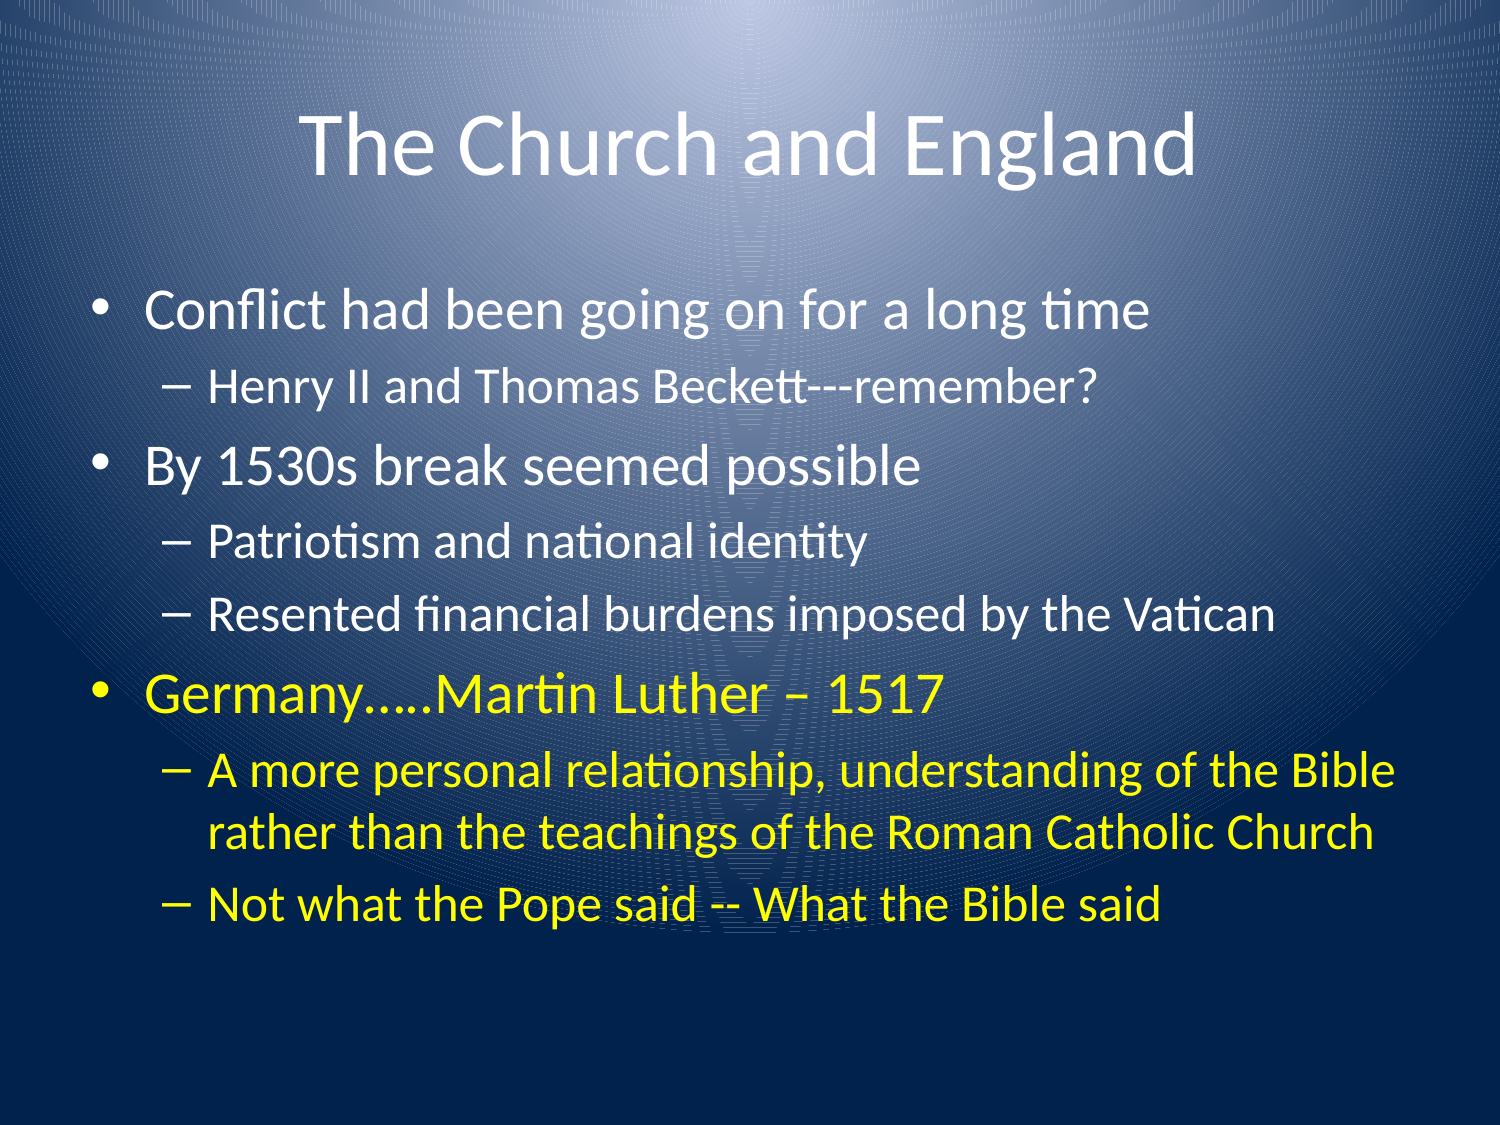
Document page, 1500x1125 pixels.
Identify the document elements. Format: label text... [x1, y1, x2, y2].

list Conflict had been going on for a long time Henry II and Thomas Beckett---remember? By 1530s break seemed possible Patriotism and national identity Resented financial burdens imposed by the Vatican Germany…..Martin Luther – 1517 A more personal relationship, understanding of the Bible rather than the teachings of the Roman Catholic Church Not what the Pope said -- What the Bible said [75, 262, 1425, 1005]
title The Church and England [75, 45, 1425, 233]
